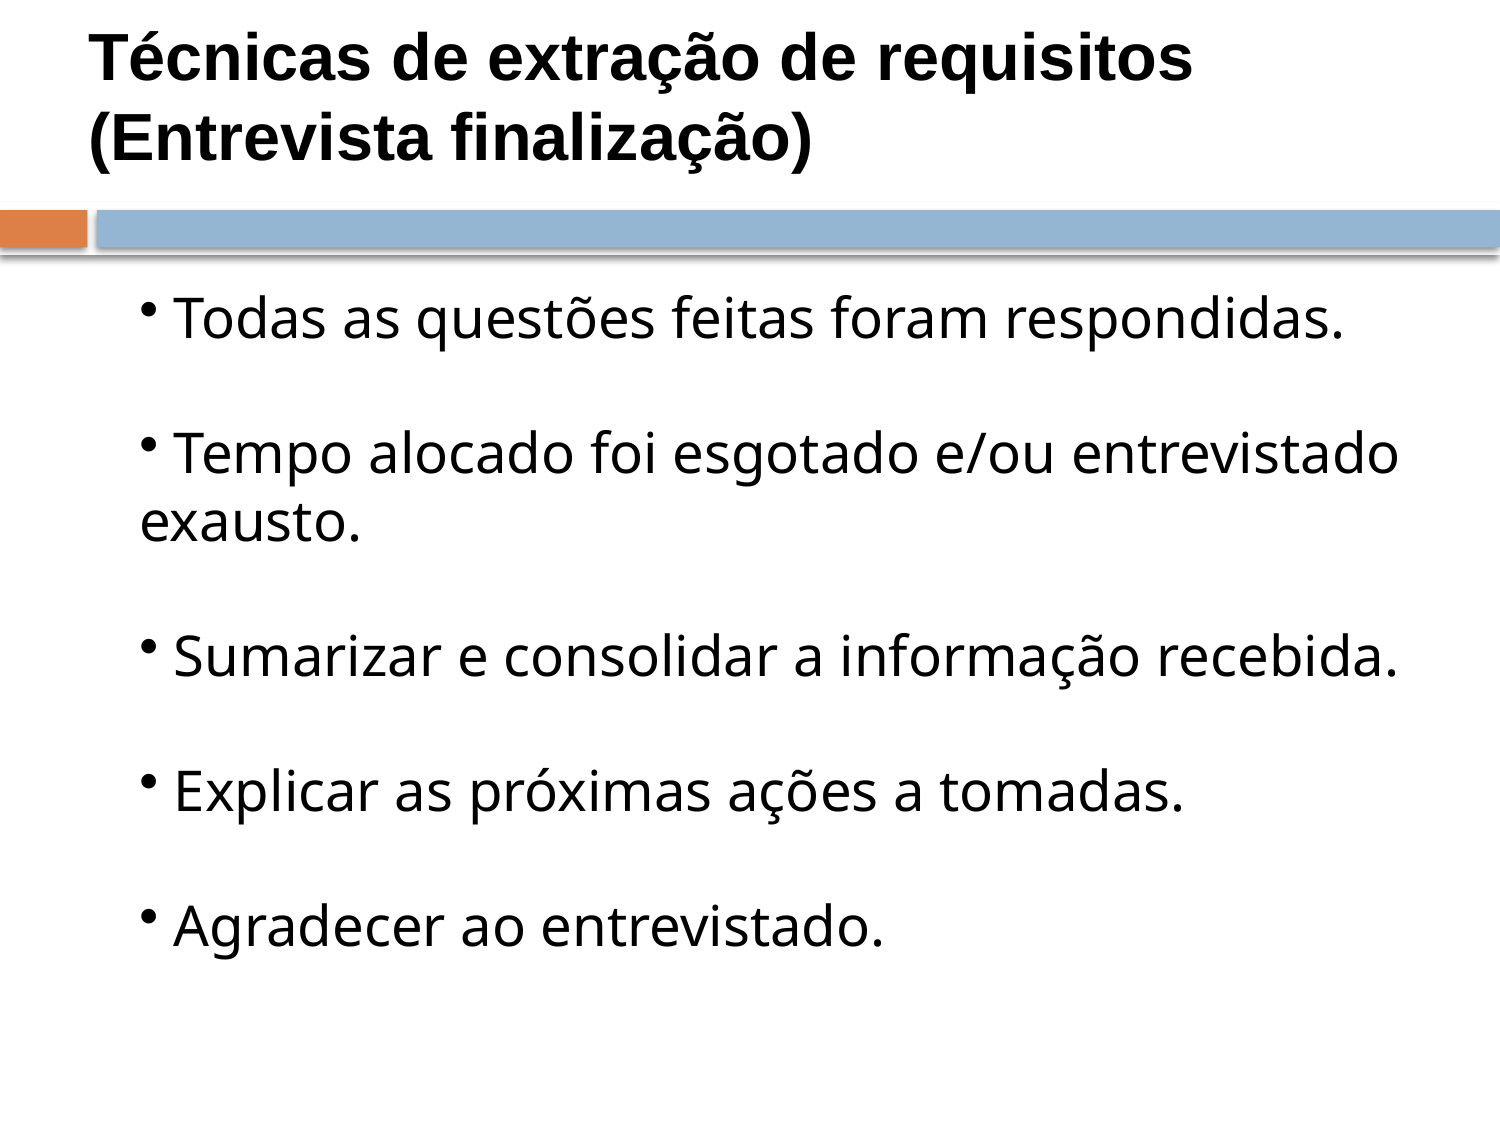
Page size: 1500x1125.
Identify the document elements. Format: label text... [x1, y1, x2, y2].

text_box Técnicas de extração de requisitos (Entrevista finalização) [73, 54, 1349, 182]
text_box Todas as questões feitas foram respondidas. Tempo alocado foi esgotado e/ou entrevistado exausto. Sumarizar e consolidar a informação recebida. Explicar as próximas ações a tomadas. Agradecer ao entrevistado. [125, 275, 1440, 1032]
